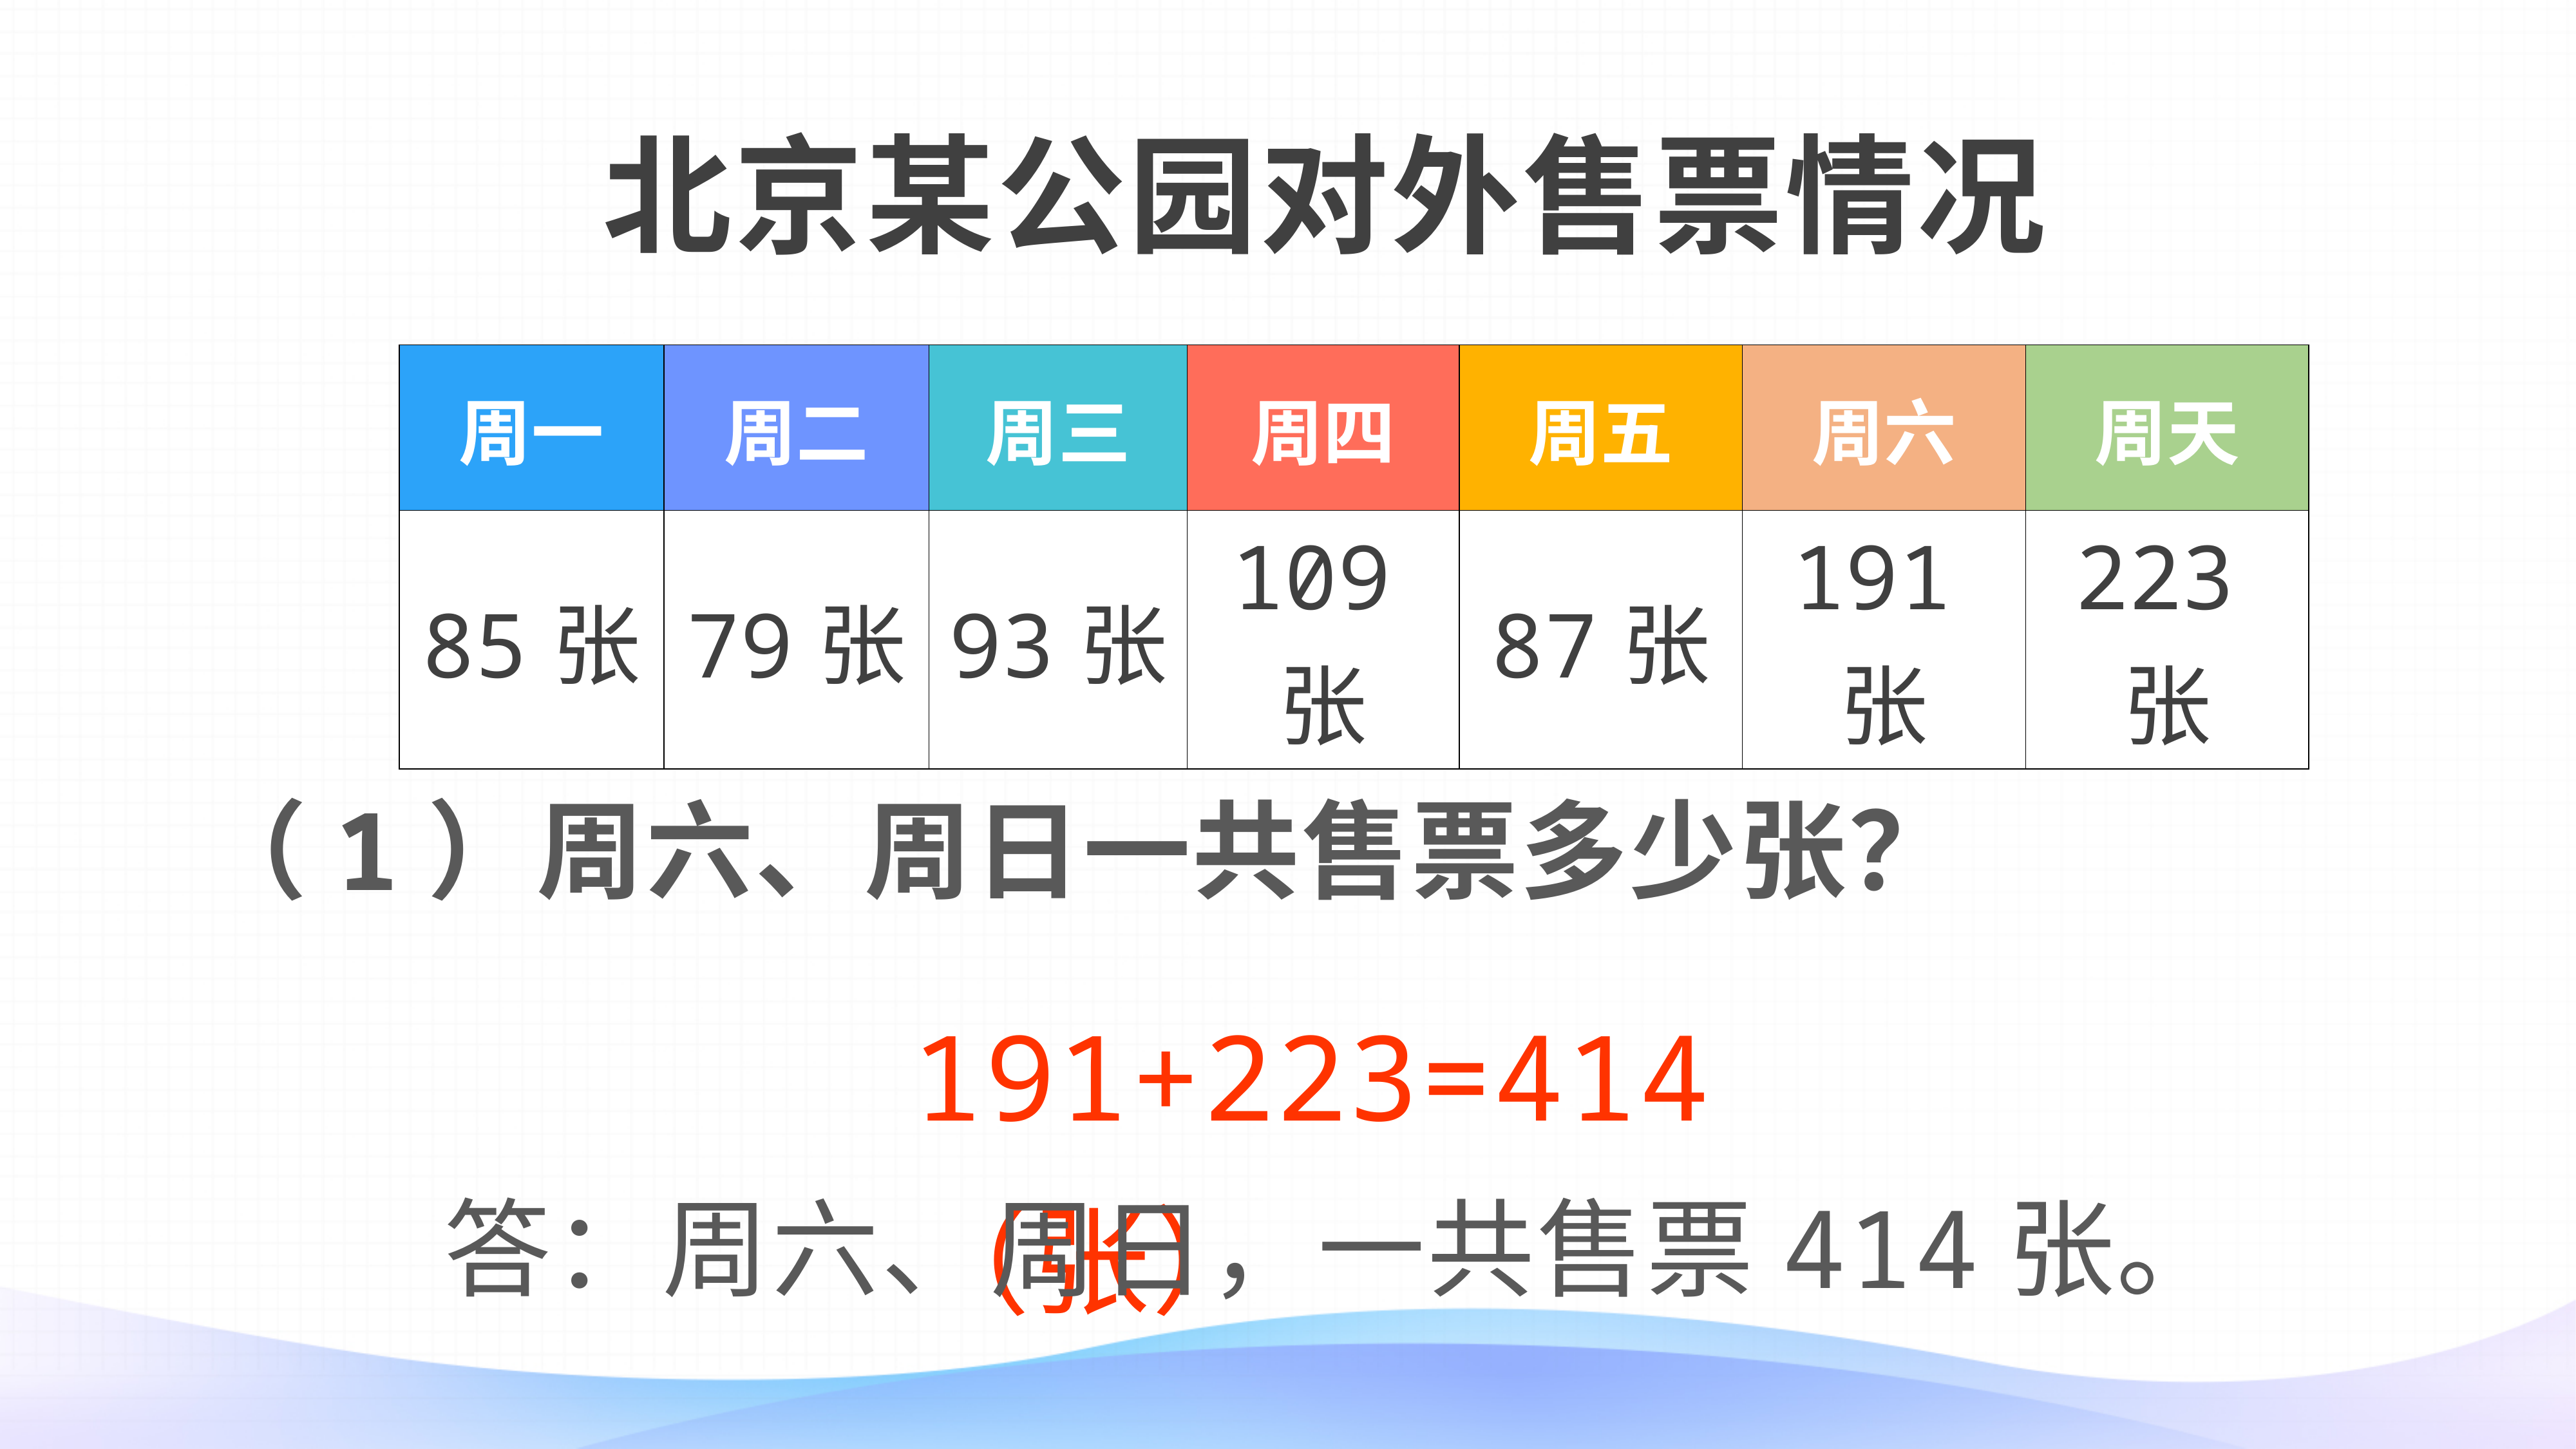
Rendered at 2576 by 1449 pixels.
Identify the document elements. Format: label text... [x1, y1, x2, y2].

table_cell 191张 [1743, 511, 2025, 744]
table_cell 109张 [1188, 511, 1459, 744]
text_box （1）周六、周日一共售票多少张？ [189, 744, 2038, 934]
table_header 周二 [665, 345, 929, 510]
table_cell 79张 [665, 511, 929, 744]
table_header 周六 [1743, 345, 2025, 510]
table_cell 93张 [929, 511, 1187, 744]
table_cell 223张 [2026, 511, 2308, 768]
table_header 周四 [1188, 345, 1459, 510]
table_cell 85张 [400, 511, 663, 744]
table_header 周一 [400, 345, 663, 510]
table_header 周五 [1460, 345, 1742, 510]
picture [0, 0, 2576, 1449]
text_box 191+223=414（张） [901, 960, 1877, 1117]
table_cell 87张 [1460, 511, 1742, 744]
text_box 答：周六、周日，一共售票414张。 [433, 1142, 2217, 1332]
table_header 周三 [929, 345, 1187, 510]
table_header 周天 [2026, 345, 2308, 510]
